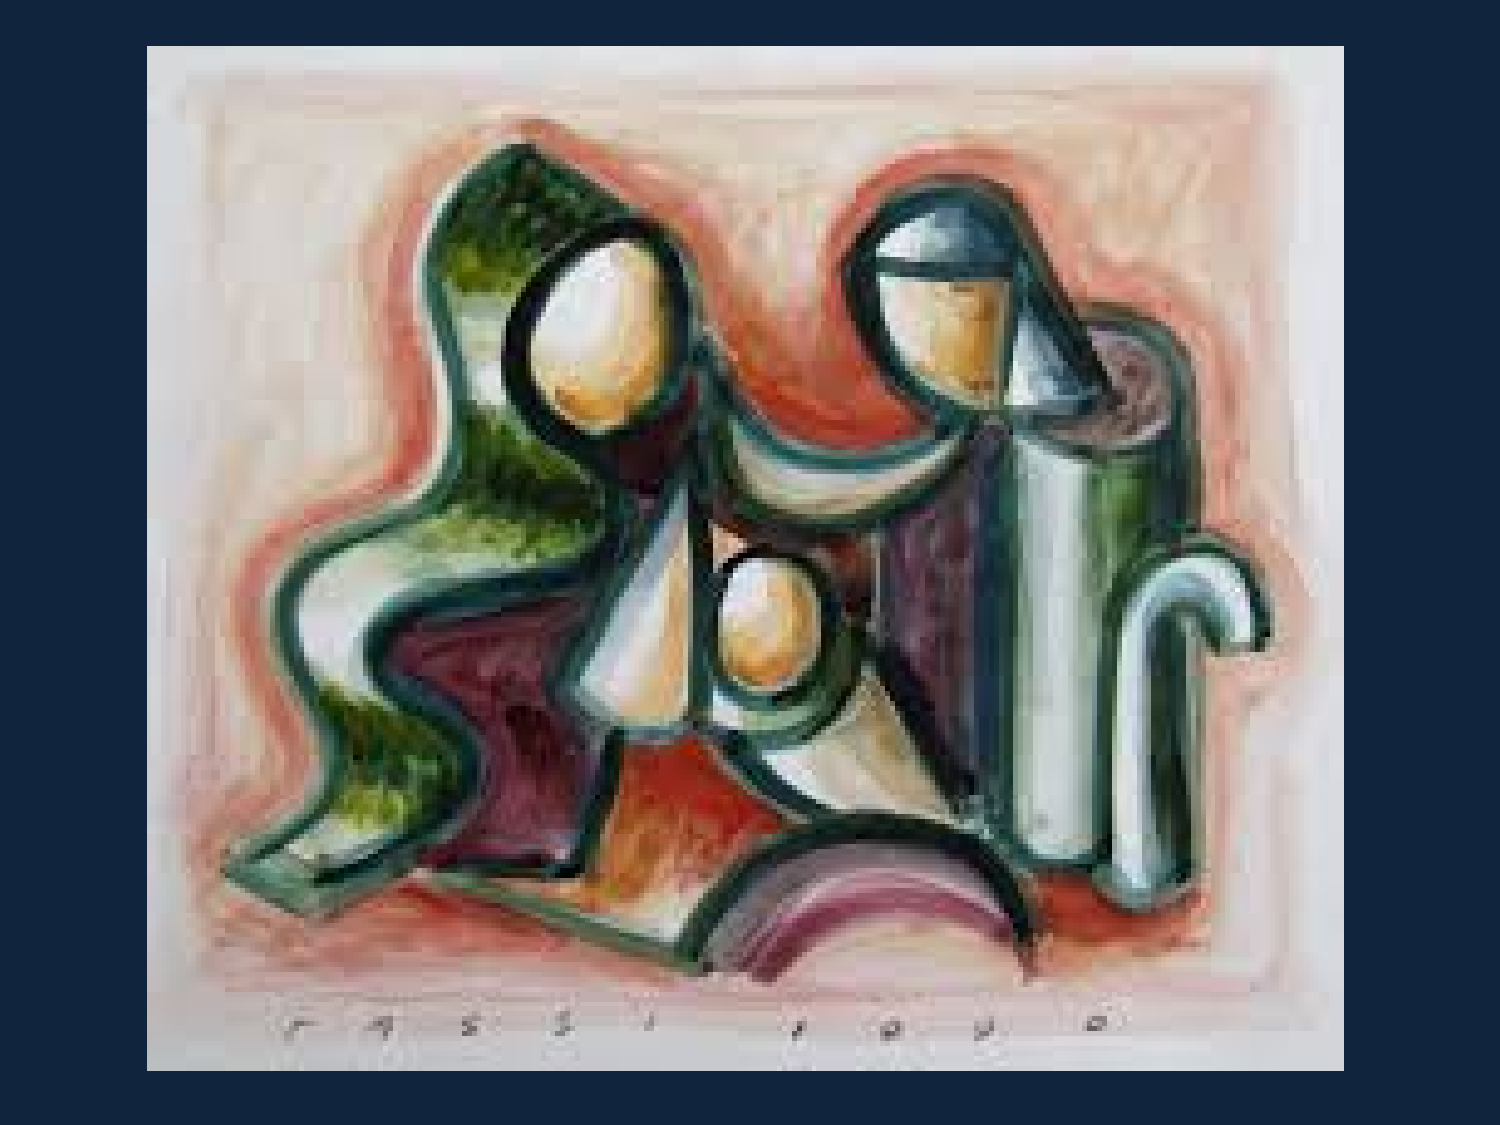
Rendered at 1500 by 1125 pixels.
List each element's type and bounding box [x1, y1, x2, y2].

picture [147, 46, 1344, 1071]
